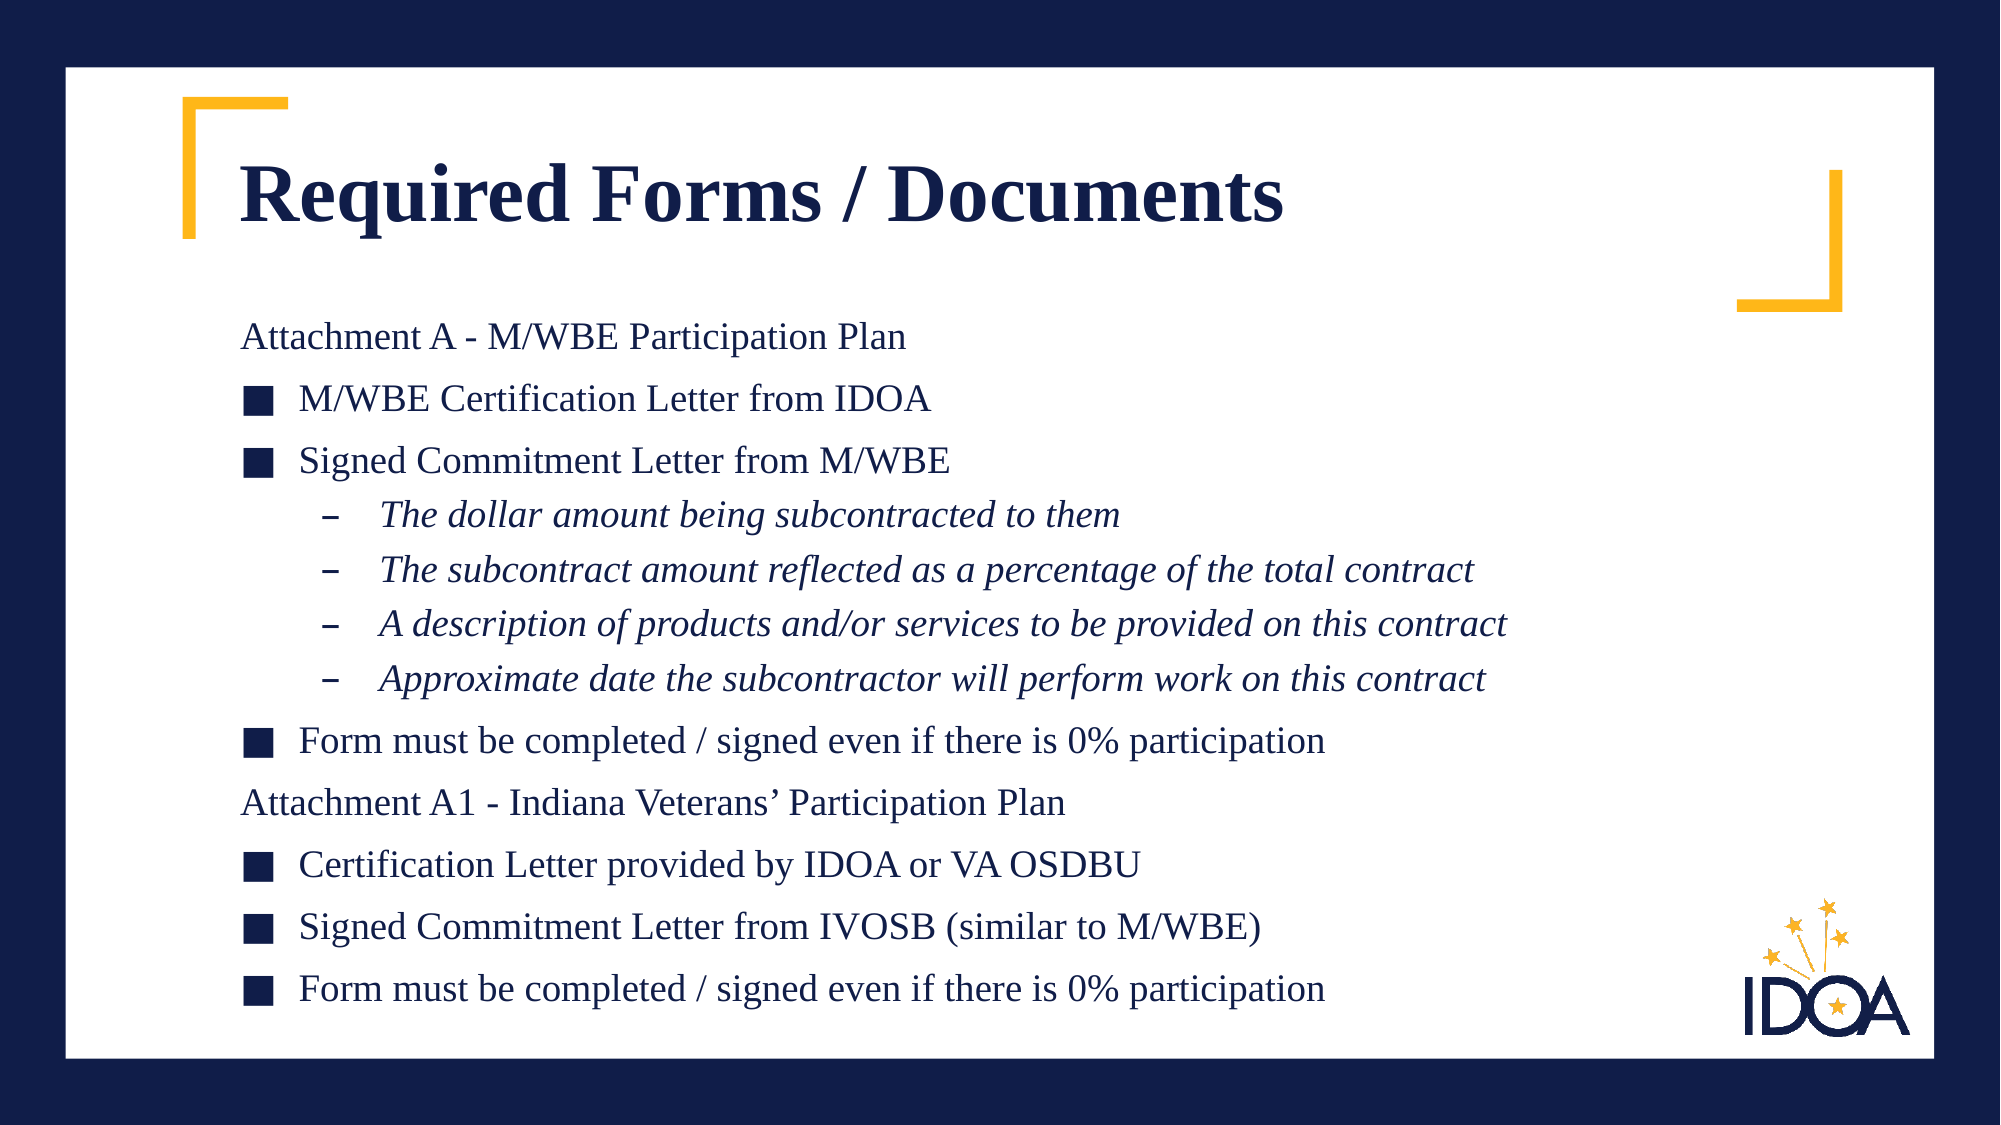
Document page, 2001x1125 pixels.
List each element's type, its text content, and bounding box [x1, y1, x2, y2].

title Required Forms / Documents [225, 142, 1800, 279]
list Attachment A - M/WBE Participation Plan M/WBE Certification Letter from IDOA Signed Commitment Letter from M/WBE The dollar amount being subcontracted to them The subcontract amount reflected as a percentage of the total contract A description of products and/or services to be provided on this contract Approximate date the subcontractor will perform work on this contract Form must be completed / signed even if there is 0% participation Attachment A1 - Indiana Veterans’ Participation Plan Certification Letter provided by IDOA or VA OSDBU Signed Commitment Letter from IVOSB (similar to M/WBE) Form must be completed / signed even if there is 0% participation [225, 306, 1800, 1026]
picture [1702, 857, 1959, 1114]
